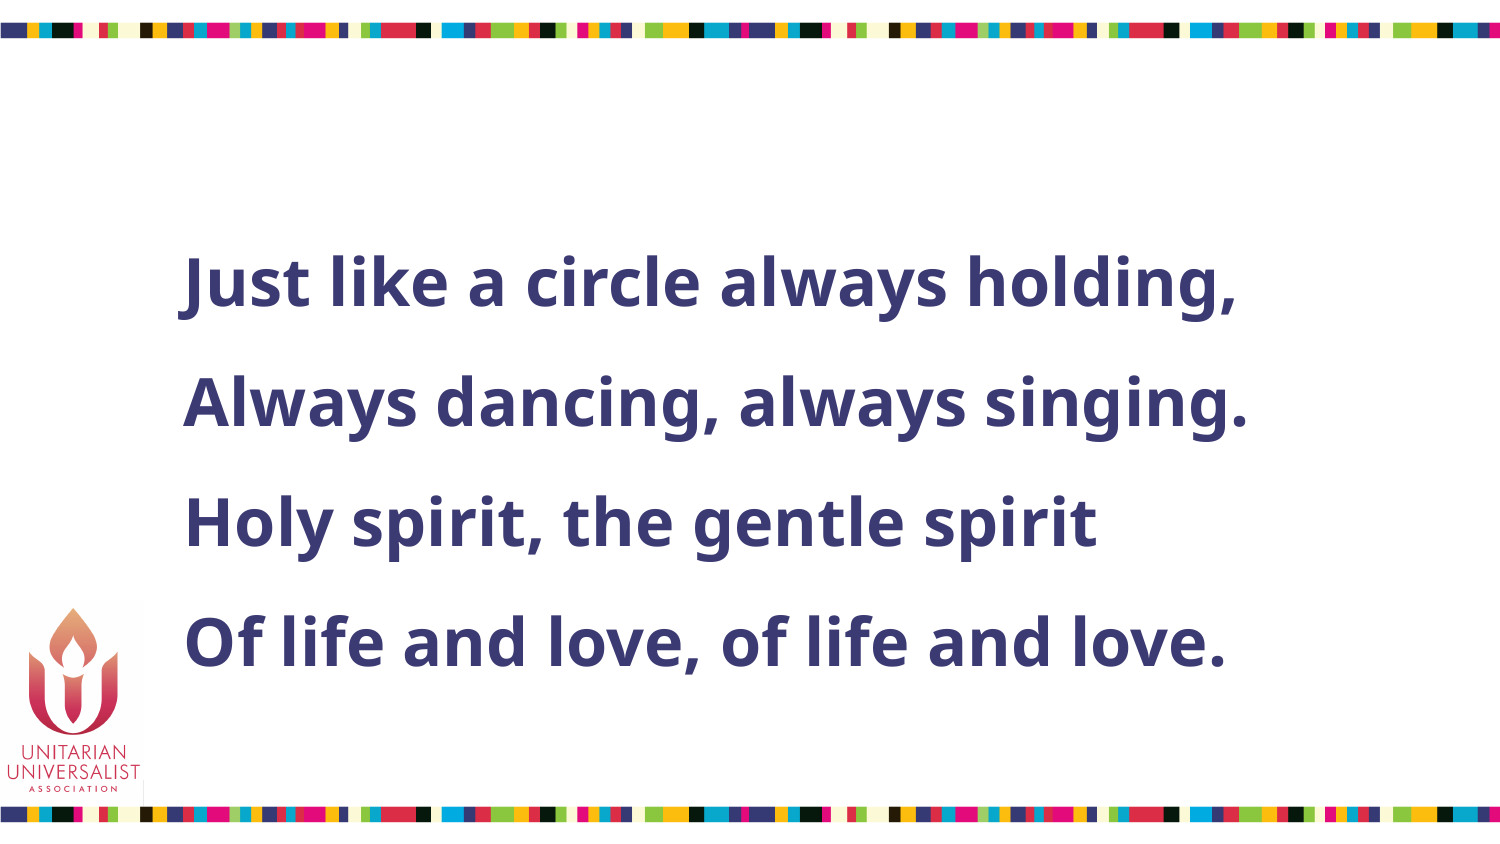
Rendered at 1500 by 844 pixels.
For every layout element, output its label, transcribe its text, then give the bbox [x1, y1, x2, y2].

picture [0, 22, 1500, 40]
picture [0, 600, 1500, 824]
text_box Just like a circle always holding, Always dancing, always singing. Holy spirit, the gentle spirit Of life and love, of life and love. [168, 184, 1486, 695]
